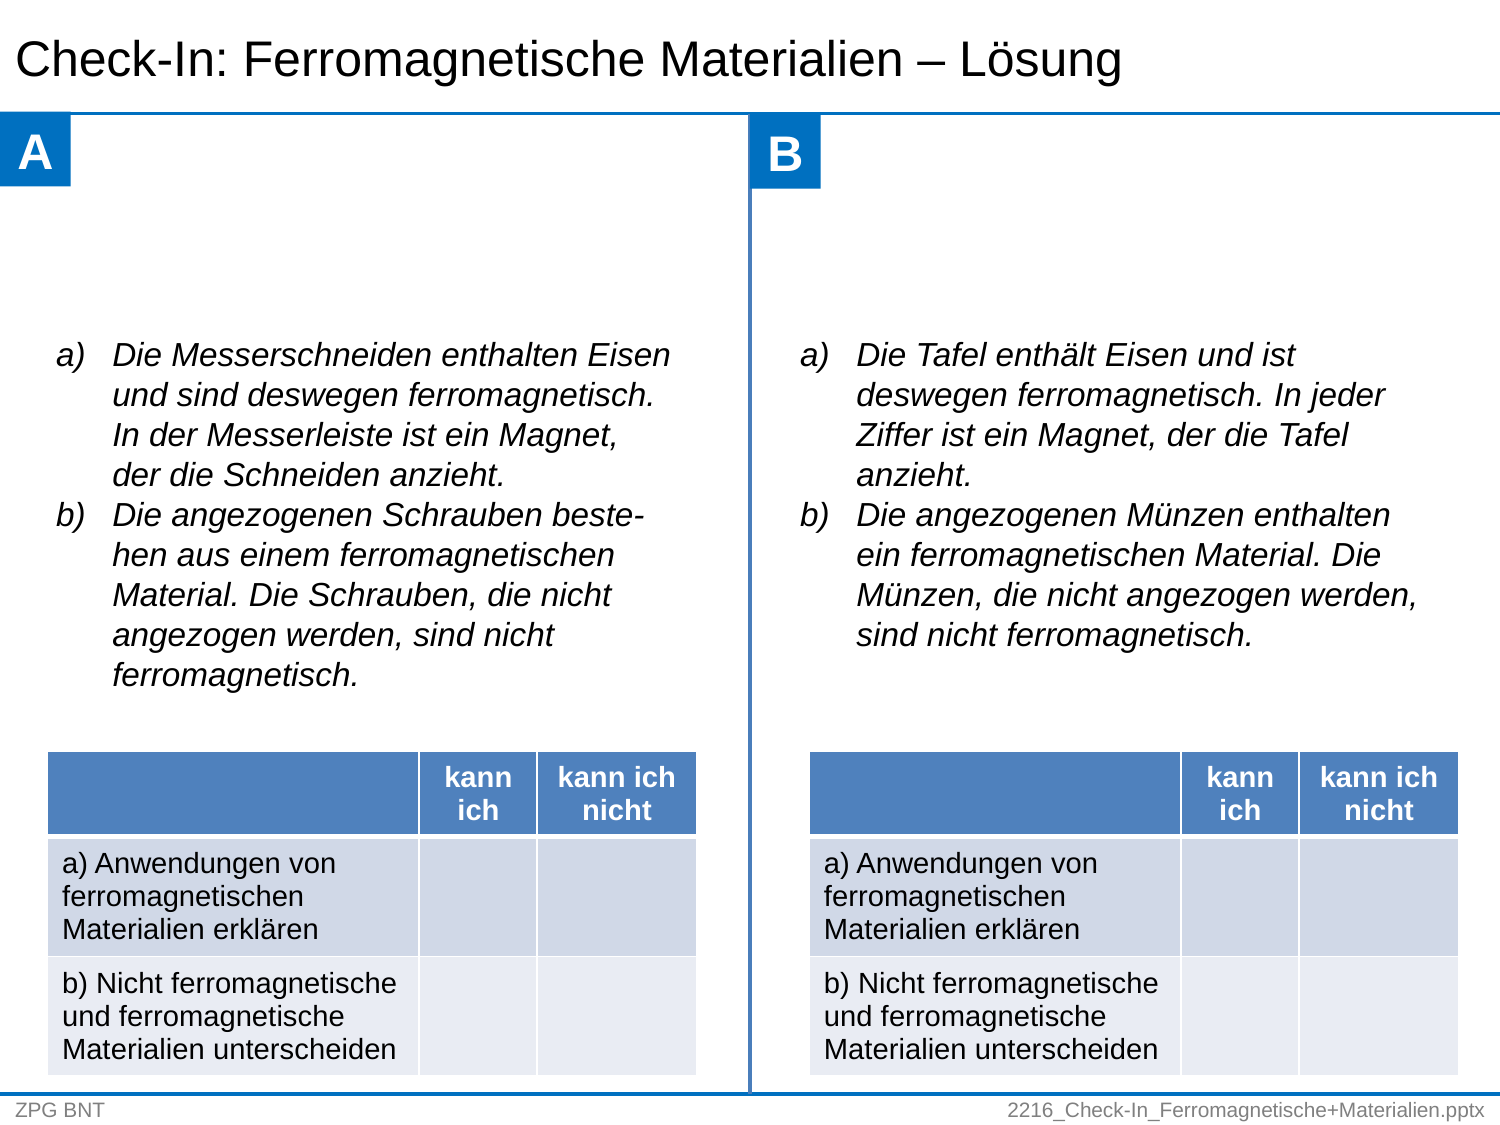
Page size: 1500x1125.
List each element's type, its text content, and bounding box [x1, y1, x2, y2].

table_cell [538, 839, 696, 956]
table_header [810, 752, 1180, 834]
table_header kann ich [420, 752, 536, 834]
table_header kann ich nicht [1300, 752, 1458, 834]
table_cell [420, 839, 536, 956]
table_cell [538, 957, 696, 1075]
table_header kann ich [1182, 752, 1298, 834]
table_cell a) Anwendungen von ferromagnetischen Materialien erklären [48, 839, 418, 956]
text_box Die Tafel enthält Eisen und ist deswegen ferromagnetisch. In jeder Ziffer ist ein Magnet, der die Tafel anzieht. Die angezogenen Münzen enthalten ein ferromagnetischen Material. Die Münzen, die nicht angezogen werden, sind nicht ferromagnetisch. [785, 326, 1436, 661]
title Check-In: Ferromagnetische Materialien – Lösung [0, 0, 1500, 114]
table_cell b) Nicht ferromagnetische und ferromagnetische Materialien unterscheiden [48, 957, 418, 1075]
table_cell [1182, 957, 1298, 1075]
slide_number 2216_Check-In_Ferromagnetische+Materialien.pptx [992, 1094, 1500, 1125]
text_box A [0, 111, 71, 187]
table_cell [420, 957, 536, 1075]
text_box B [751, 114, 821, 189]
table_cell [1300, 839, 1458, 956]
table_header [48, 752, 418, 834]
table_header kann ich nicht [538, 752, 696, 834]
text_box Die Messerschneiden enthalten Eisen und sind deswegen ferromagnetisch. In der Messerleiste ist ein Magnet, der die Schneiden anzieht. Die angezogenen Schrauben beste-hen aus einem ferromagnetischen Material. Die Schrauben, die nicht angezogen werden, sind nicht ferromagnetisch. [41, 326, 691, 701]
table_cell a) Anwendungen von ferromagnetischen Materialien erklären [810, 839, 1180, 956]
table_cell [1182, 839, 1298, 956]
table_cell [1300, 957, 1458, 1075]
slide_number ZPG BNT [0, 1094, 408, 1125]
table_cell b) Nicht ferromagnetische und ferromagnetische Materialien unterscheiden [810, 957, 1180, 1075]
